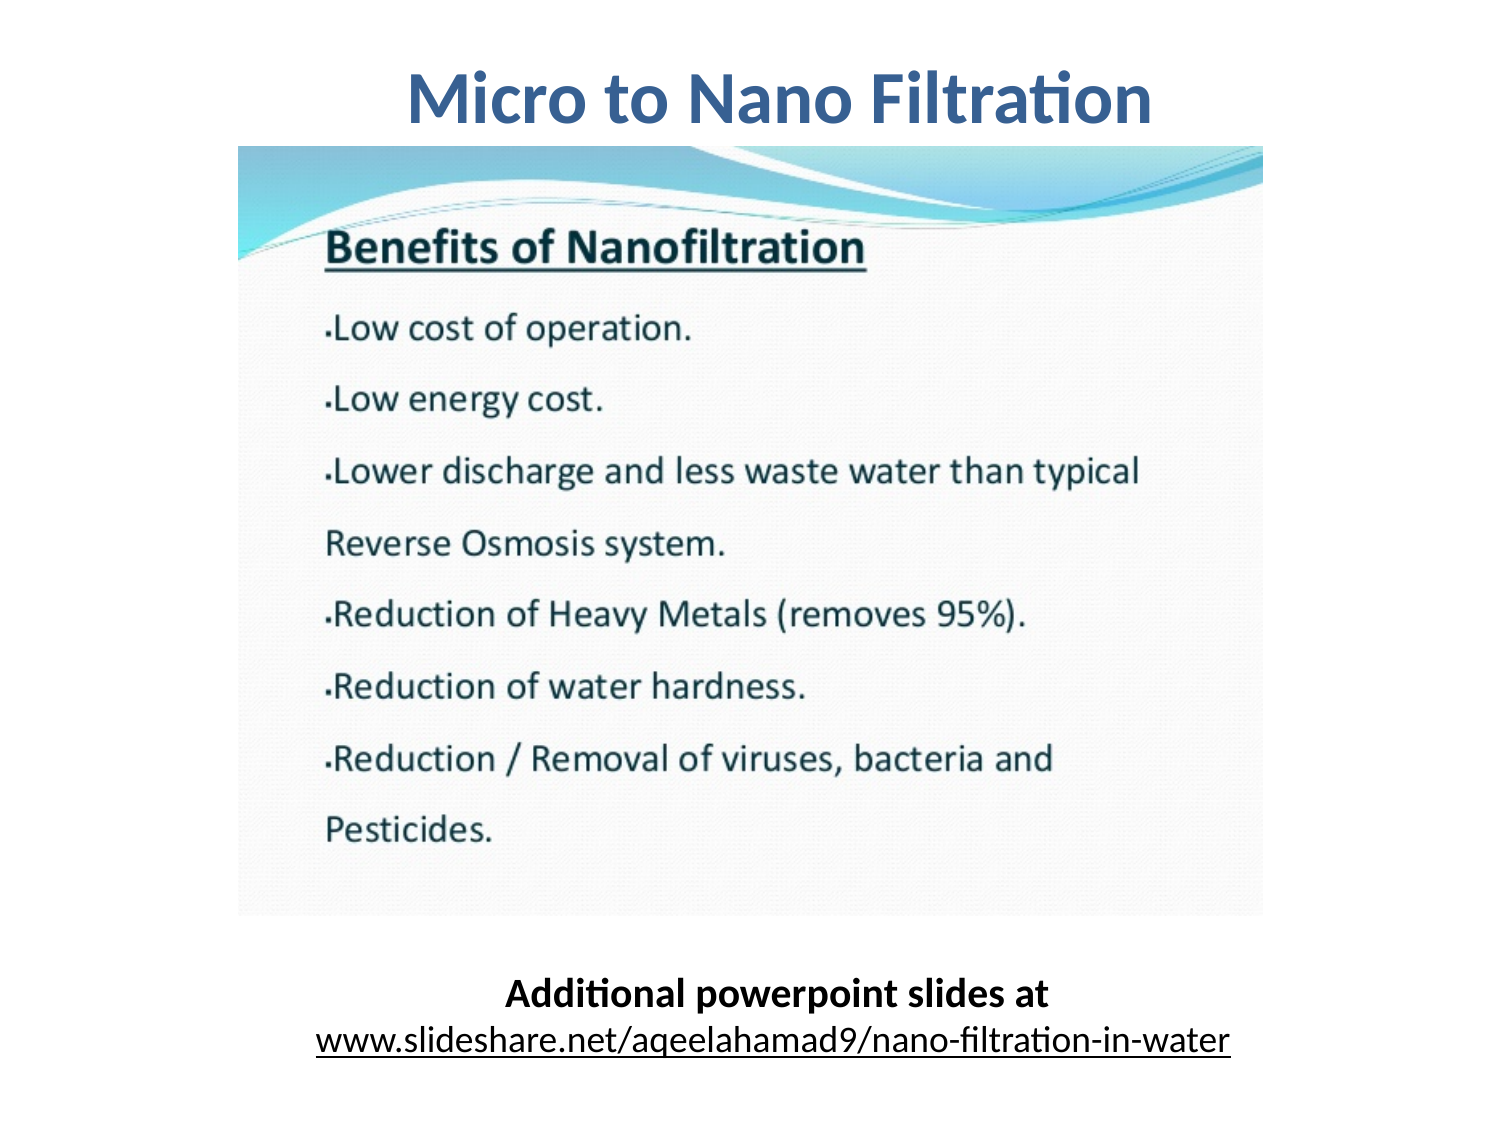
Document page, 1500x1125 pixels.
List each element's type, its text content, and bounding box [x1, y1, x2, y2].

text_box Micro to Nano Filtration [391, 40, 1170, 145]
text_box Additional powerpoint slides at www.slideshare.net/aqeelahamad9/nano-filtration-in-water [292, 957, 1263, 1068]
picture [238, 146, 1263, 917]
